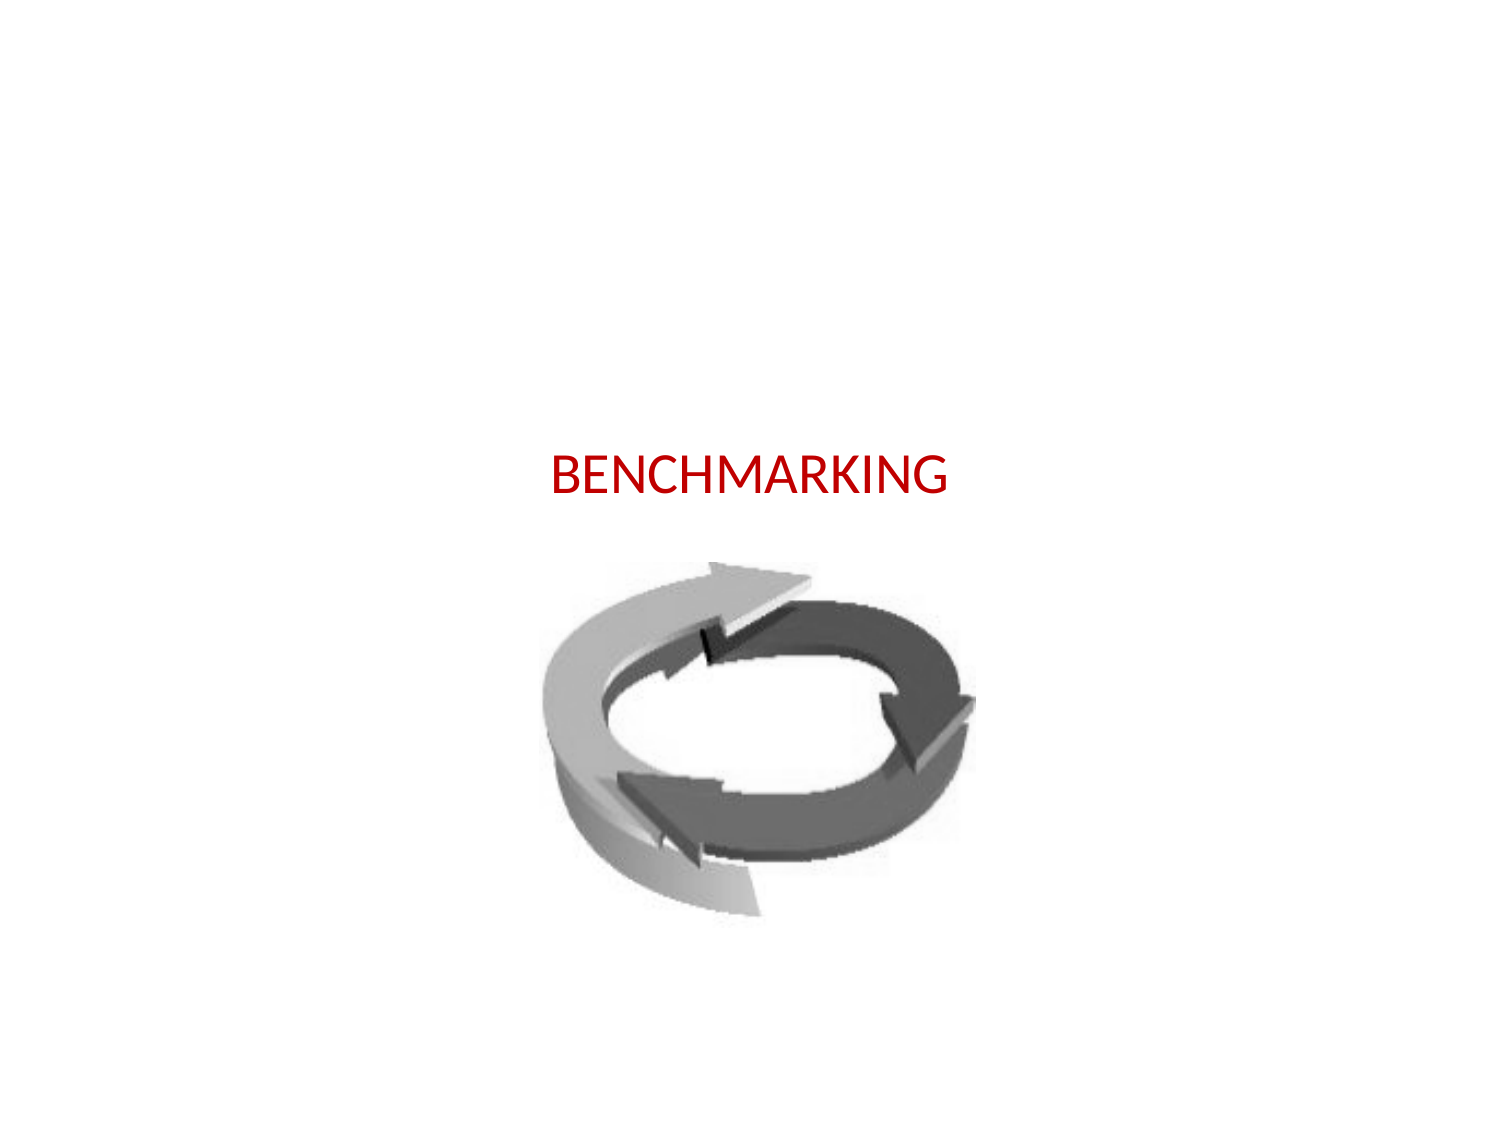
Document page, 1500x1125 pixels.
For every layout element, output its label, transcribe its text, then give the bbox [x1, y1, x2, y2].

picture [538, 562, 976, 929]
title BENCHMARKING [112, 349, 1388, 591]
